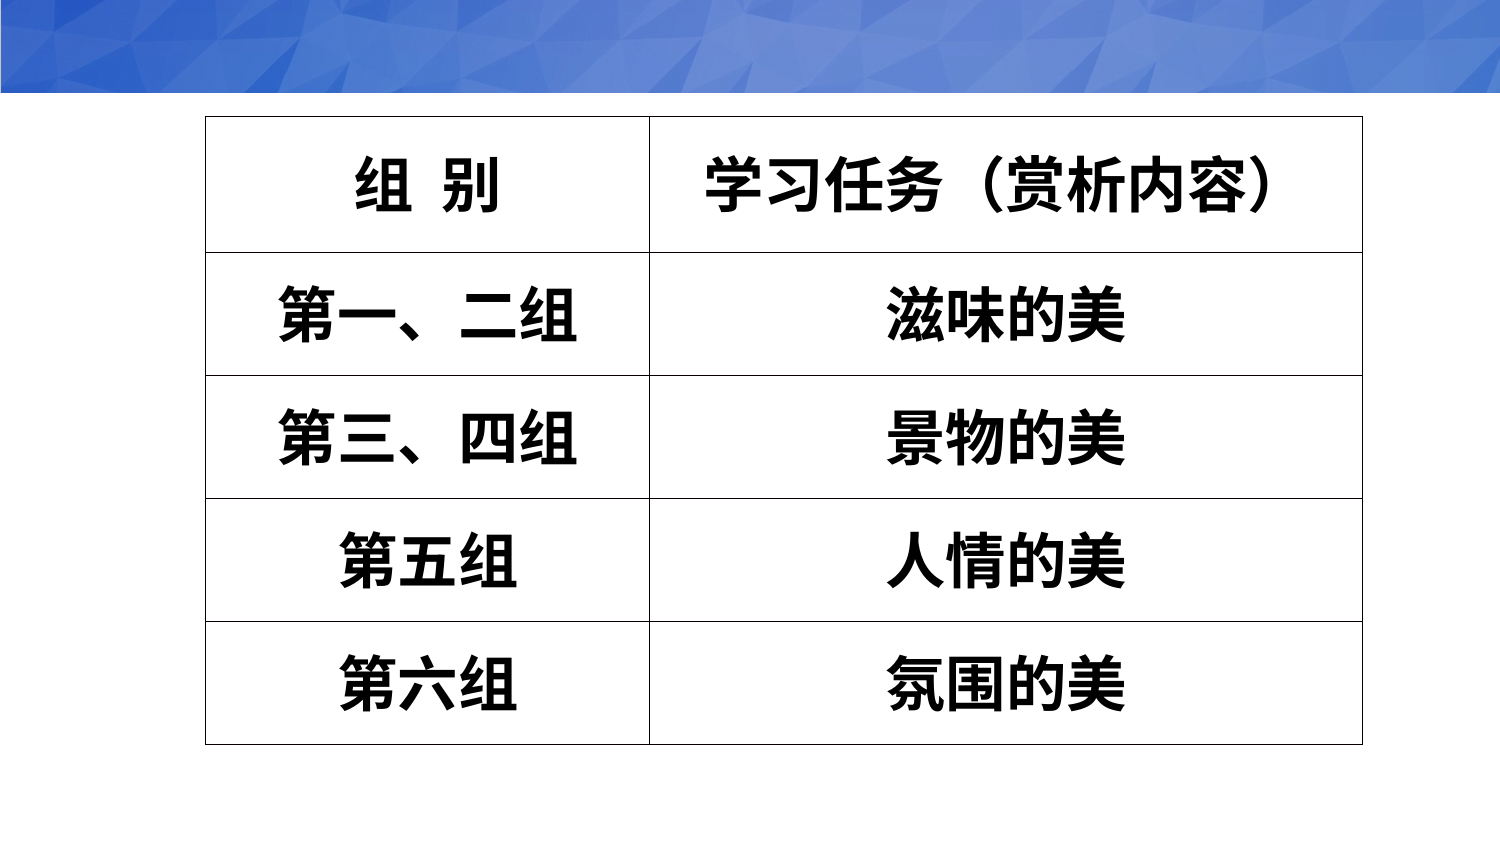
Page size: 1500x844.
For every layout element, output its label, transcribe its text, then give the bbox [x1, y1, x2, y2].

table_cell 氛围的美 [650, 622, 1362, 744]
table_header 学习任务（赏析内容） [650, 117, 1362, 252]
table_header 组 别 [206, 117, 649, 252]
table_cell 人情的美 [650, 499, 1362, 621]
table_cell 第一、二组 [206, 253, 649, 375]
picture [0, 0, 1500, 93]
table_cell 第六组 [206, 622, 649, 744]
table_cell 滋味的美 [650, 253, 1362, 375]
table_cell 第五组 [206, 499, 649, 621]
table_cell 第三、四组 [206, 376, 649, 498]
table_cell 景物的美 [650, 376, 1362, 498]
